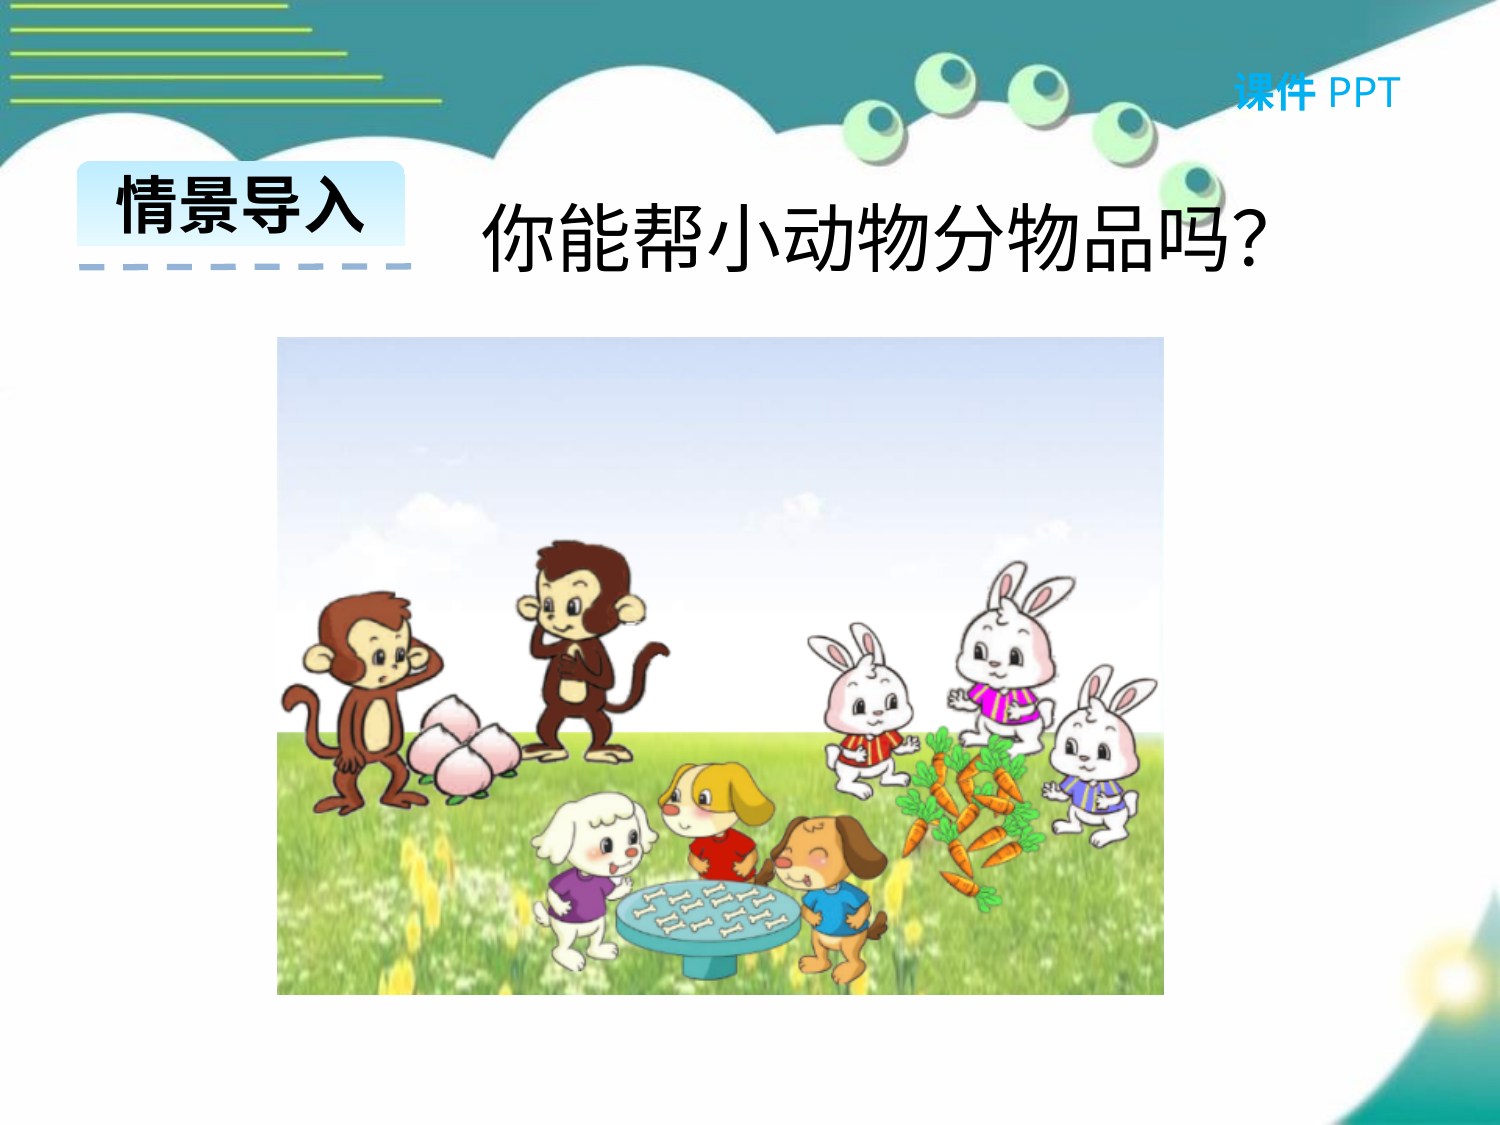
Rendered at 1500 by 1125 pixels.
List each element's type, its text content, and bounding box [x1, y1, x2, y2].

text_box 你能帮小动物分物品吗？ [466, 184, 1374, 290]
text_box 课件PPT [1218, 58, 1418, 124]
picture [0, 0, 1500, 1125]
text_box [76, 160, 420, 268]
